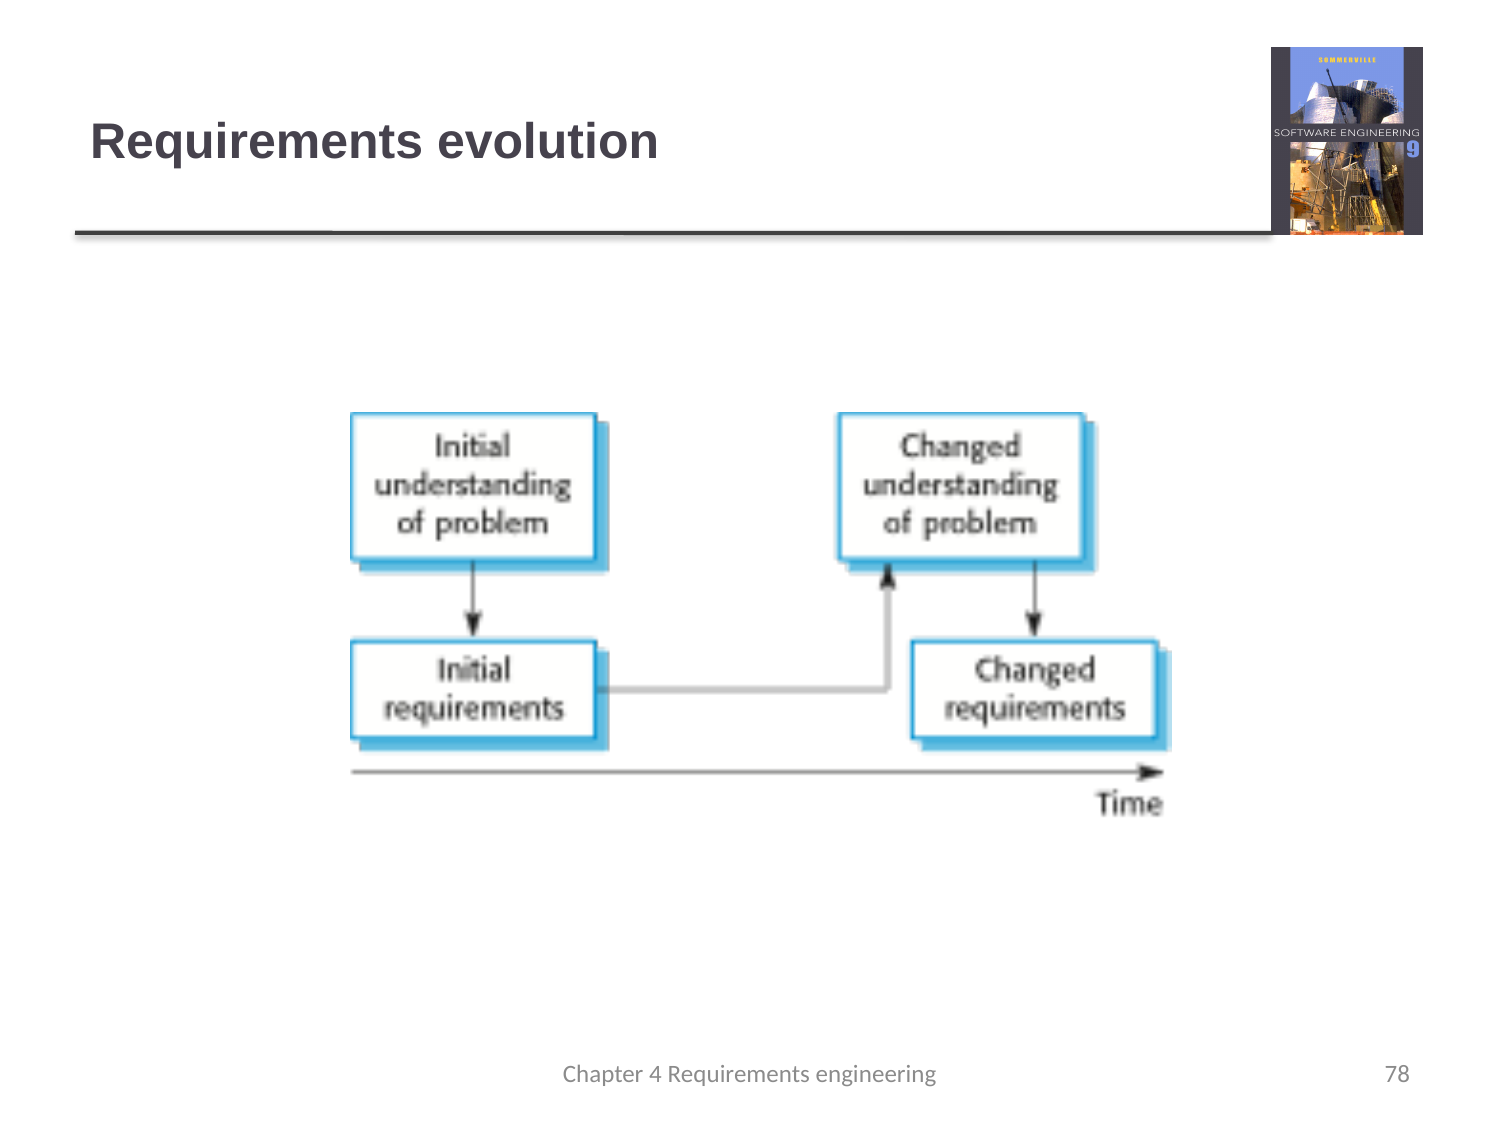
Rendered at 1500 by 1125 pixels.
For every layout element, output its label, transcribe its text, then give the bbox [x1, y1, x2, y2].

title Requirements evolution [74, 44, 1272, 233]
footer Chapter 4 Requirements engineering [512, 1042, 988, 1103]
picture [1272, 47, 1423, 235]
slide_number 78 [1074, 1042, 1425, 1103]
picture [349, 412, 1172, 826]
